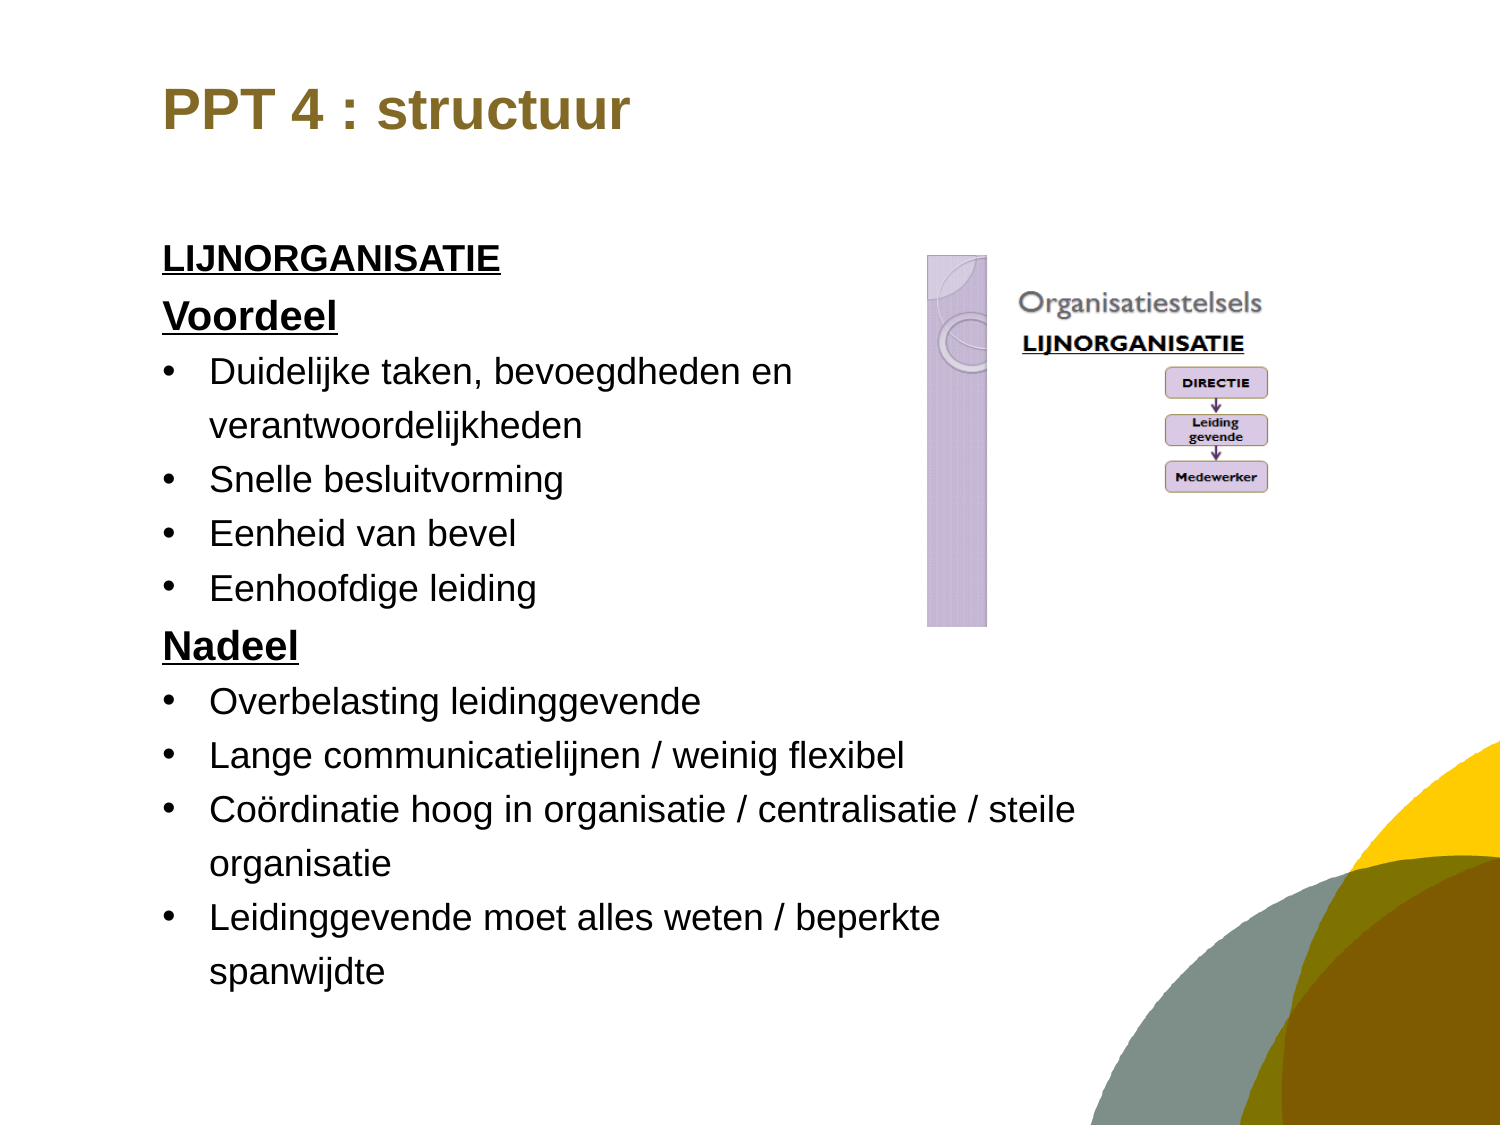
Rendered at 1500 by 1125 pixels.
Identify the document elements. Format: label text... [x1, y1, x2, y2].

title PPT 4 : structuur [147, 54, 1414, 149]
picture [66, 727, 1500, 1125]
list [926, 255, 1471, 628]
text_box LIJNORGANISATIE Voordeel Duidelijke taken, bevoegdheden en verantwoordelijkheden Snelle besluitvorming Eenheid van bevel Eenhoofdige leiding Nadeel Overbelasting leidinggevende Lange communicatielijnen / weinig flexibel Coördinatie hoog in organisatie / centralisatie / steile organisatie Leidinggevende moet alles weten / beperkte spanwijdte [147, 226, 1140, 1000]
